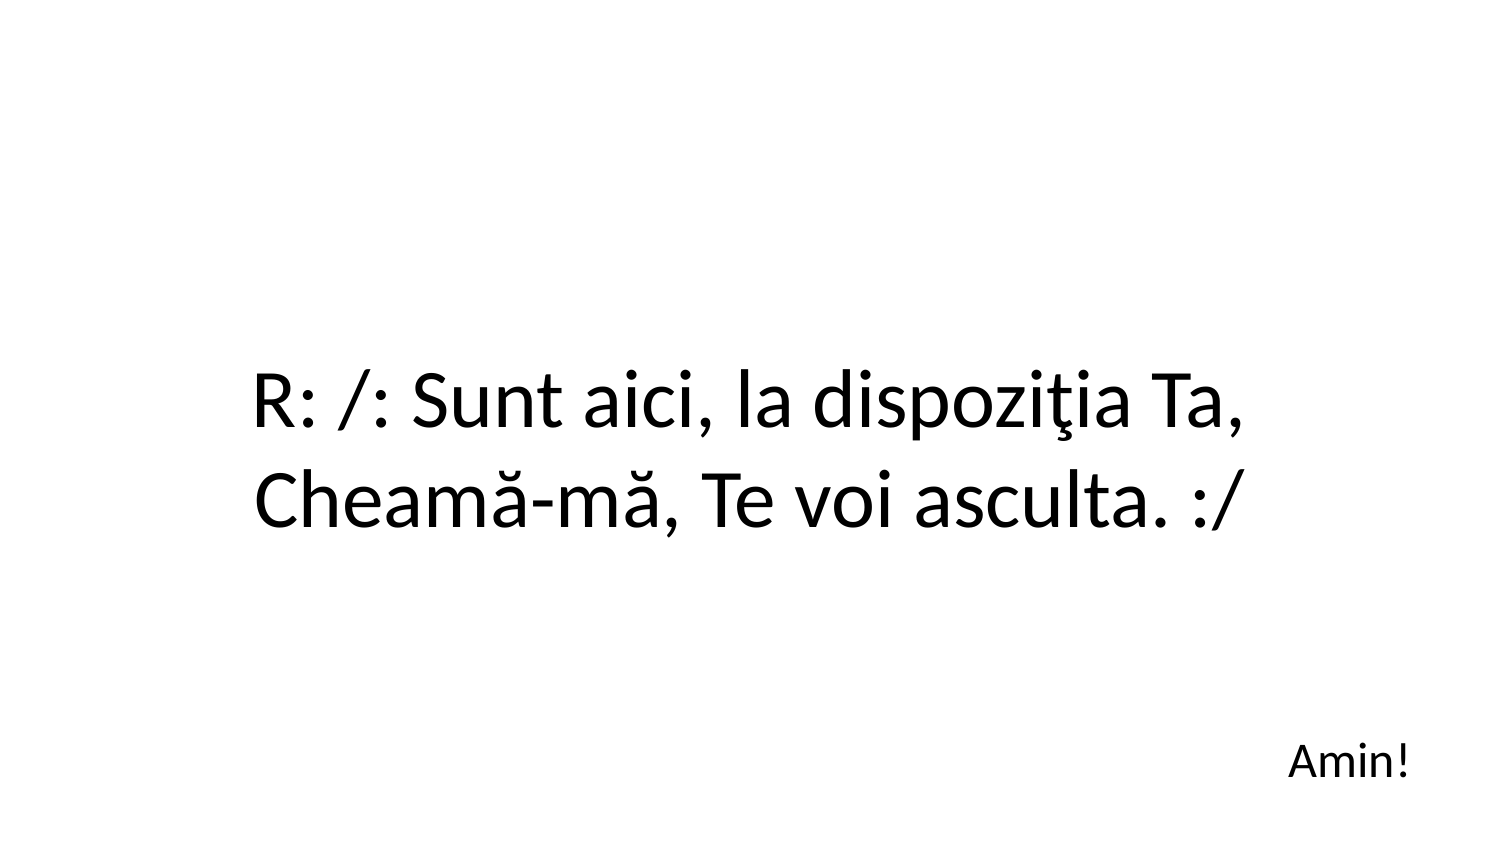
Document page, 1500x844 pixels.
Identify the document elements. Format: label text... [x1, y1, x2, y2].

text_box Amin! [1273, 674, 1427, 795]
text_box R: /: Sunt aici, la dispoziţia Ta, Cheamă-mă, Te voi asculta. :/ [237, 292, 1263, 552]
